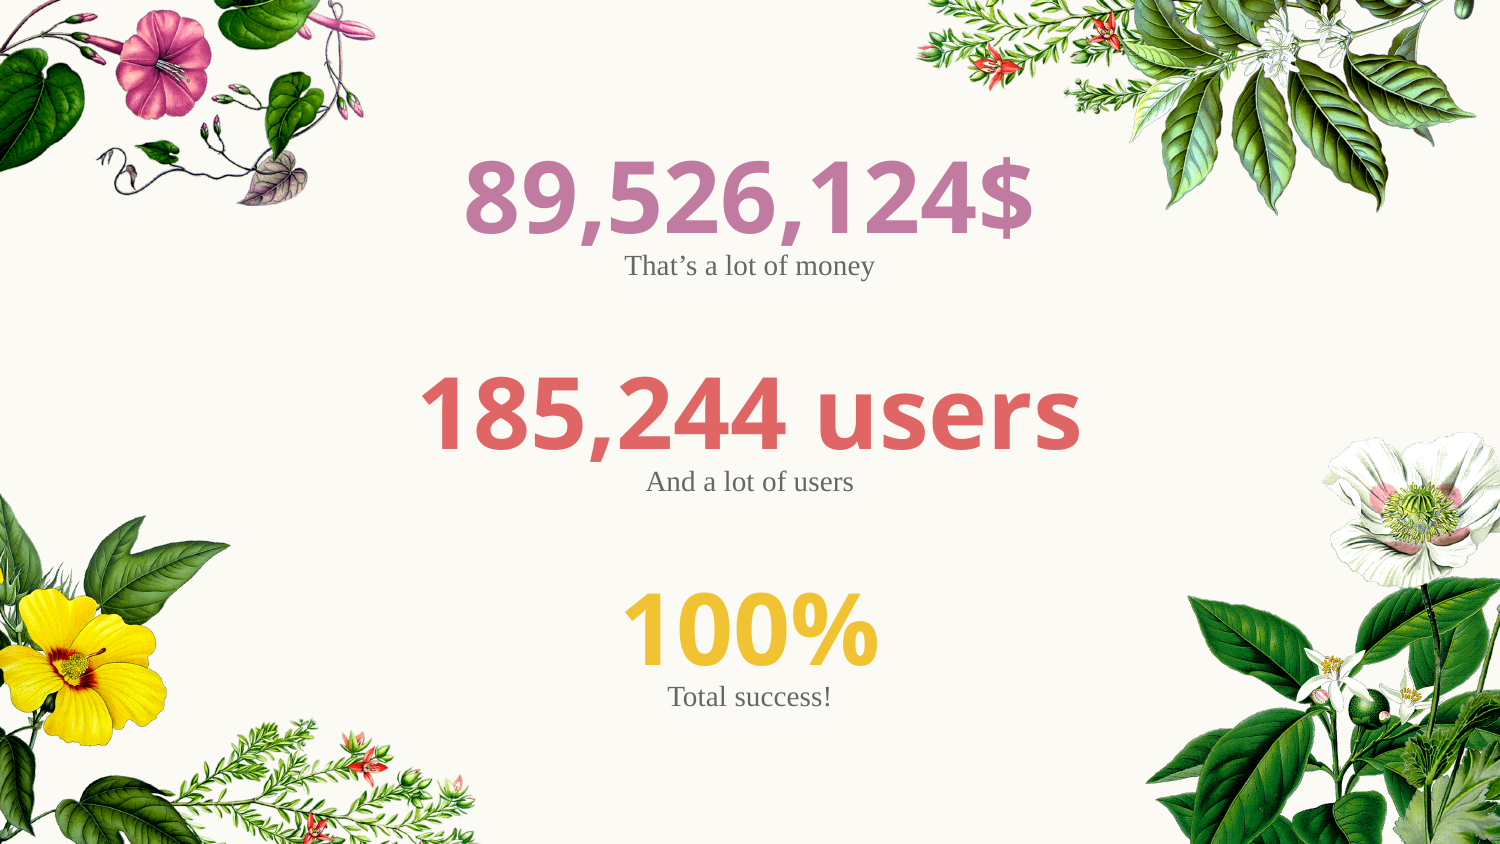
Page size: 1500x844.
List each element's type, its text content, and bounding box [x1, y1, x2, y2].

title 100% [112, 550, 1388, 662]
subtitle And a lot of users [112, 447, 1388, 524]
picture [916, 0, 1116, 118]
subtitle Total success! [112, 662, 1388, 739]
picture [0, 485, 485, 844]
picture [1143, 432, 1500, 844]
picture [0, 0, 385, 206]
title 185,244 users [112, 334, 1388, 447]
subtitle That’s a lot of money [112, 231, 1388, 308]
title 89,526,124$ [112, 118, 1388, 231]
picture [1117, 0, 1500, 216]
